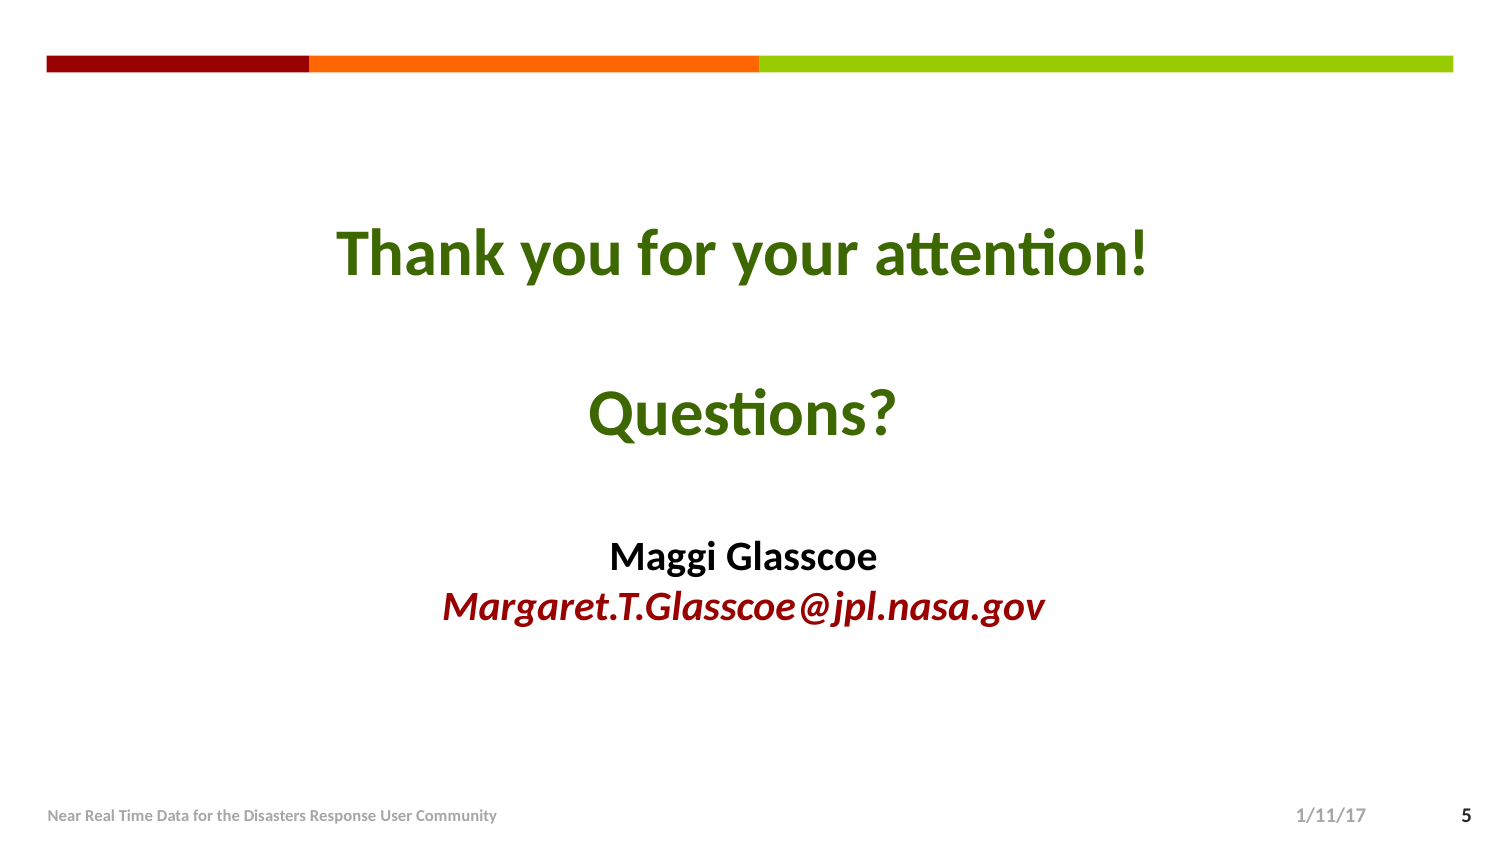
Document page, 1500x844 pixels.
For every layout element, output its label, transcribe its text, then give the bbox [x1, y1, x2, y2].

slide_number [1031, 791, 1382, 837]
slide_number 4 [1383, 791, 1487, 837]
footer Near Real Time Data for the Disasters Response User Community [32, 791, 1031, 837]
text_box Thank you for your attention! Questions? Maggi Glasscoe Margaret.T.Glasscoe@jpl.nasa.gov [296, 201, 1191, 681]
